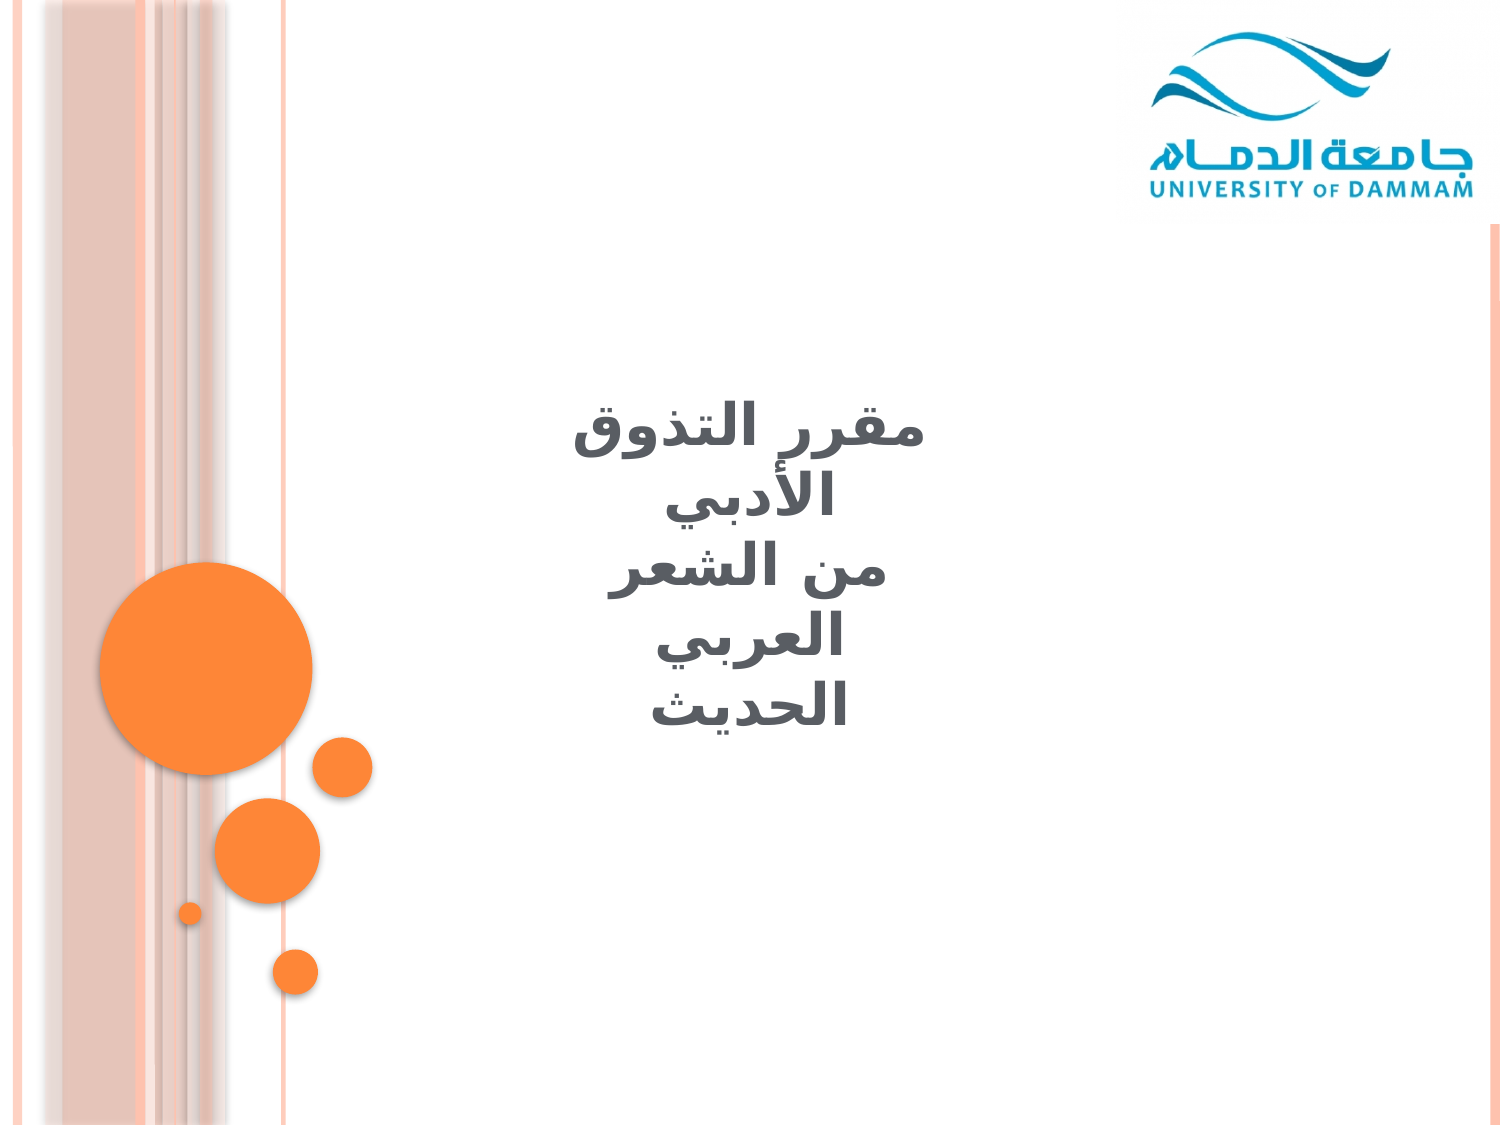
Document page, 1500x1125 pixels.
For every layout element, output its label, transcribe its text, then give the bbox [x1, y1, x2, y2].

picture [1115, 0, 1500, 225]
text_box مقرر التذوق الأدبي من الشعر العربي الحديث [535, 525, 965, 600]
